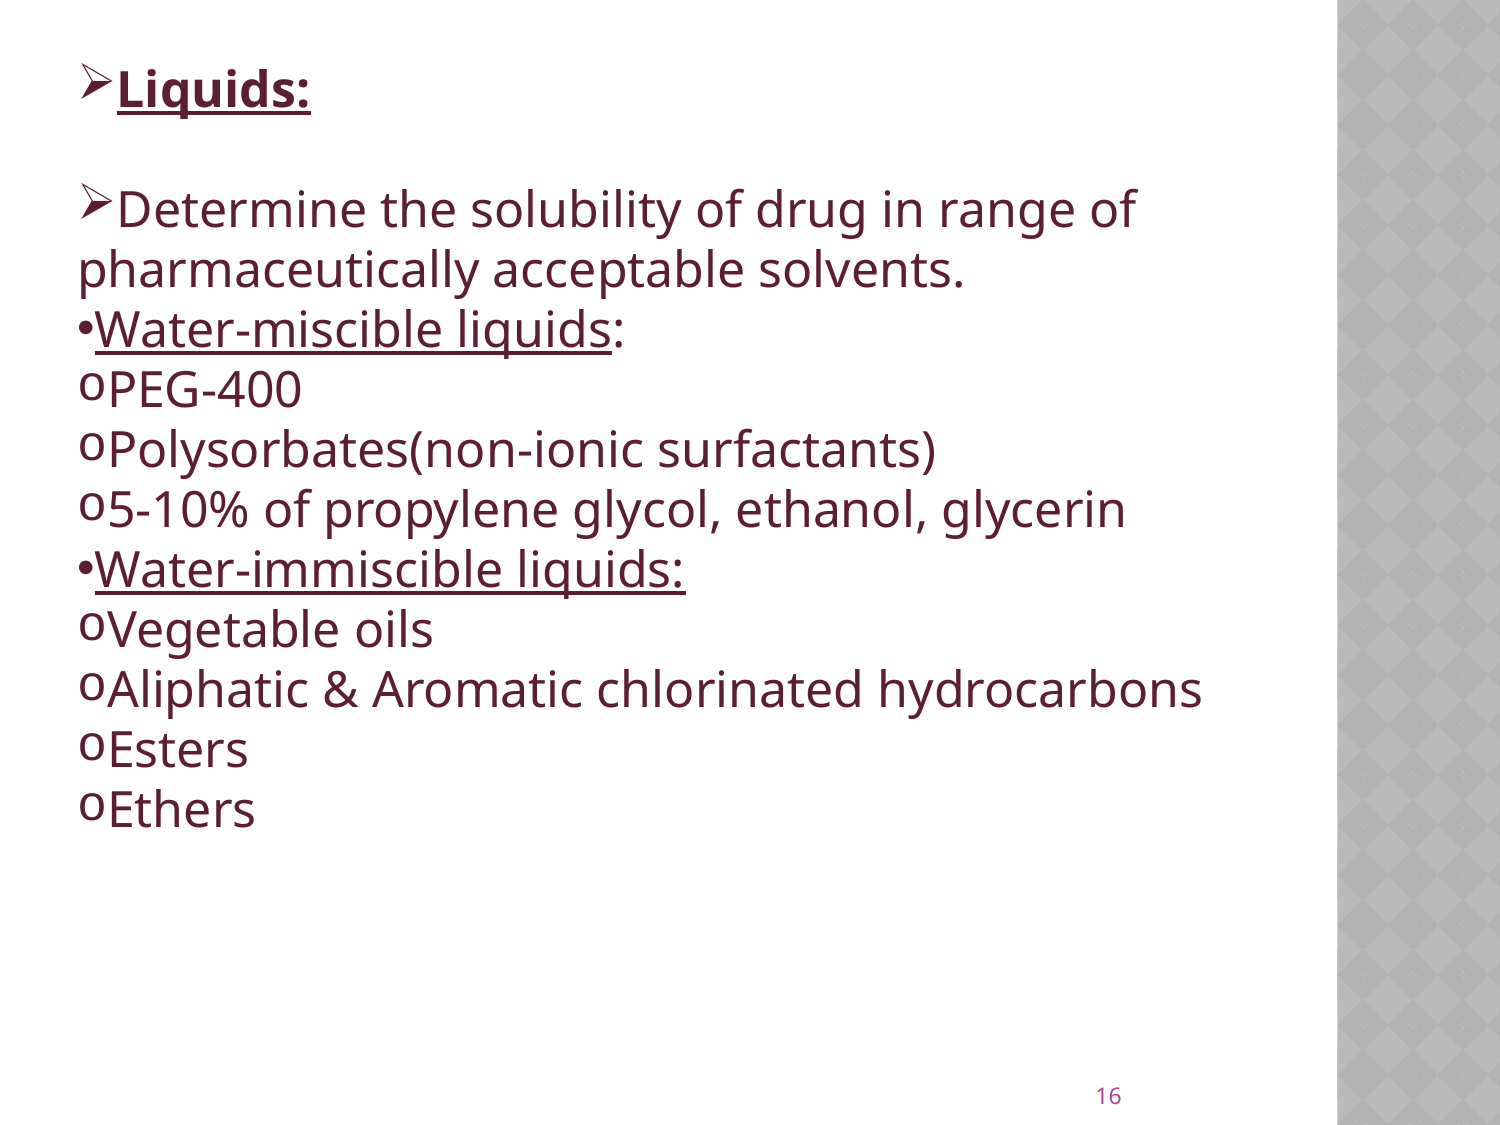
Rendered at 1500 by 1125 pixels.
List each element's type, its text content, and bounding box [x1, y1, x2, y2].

slide_number 16 [1025, 1075, 1122, 1113]
text_box Liquids: Determine the solubility of drug in range of pharmaceutically acceptable solvents. Water-miscible liquids: PEG-400 Polysorbates(non-ionic surfactants) 5-10% of propylene glycol, ethanol, glycerin Water-immiscible liquids: Vegetable oils Aliphatic & Aromatic chlorinated hydrocarbons Esters Ethers [62, 49, 1500, 905]
